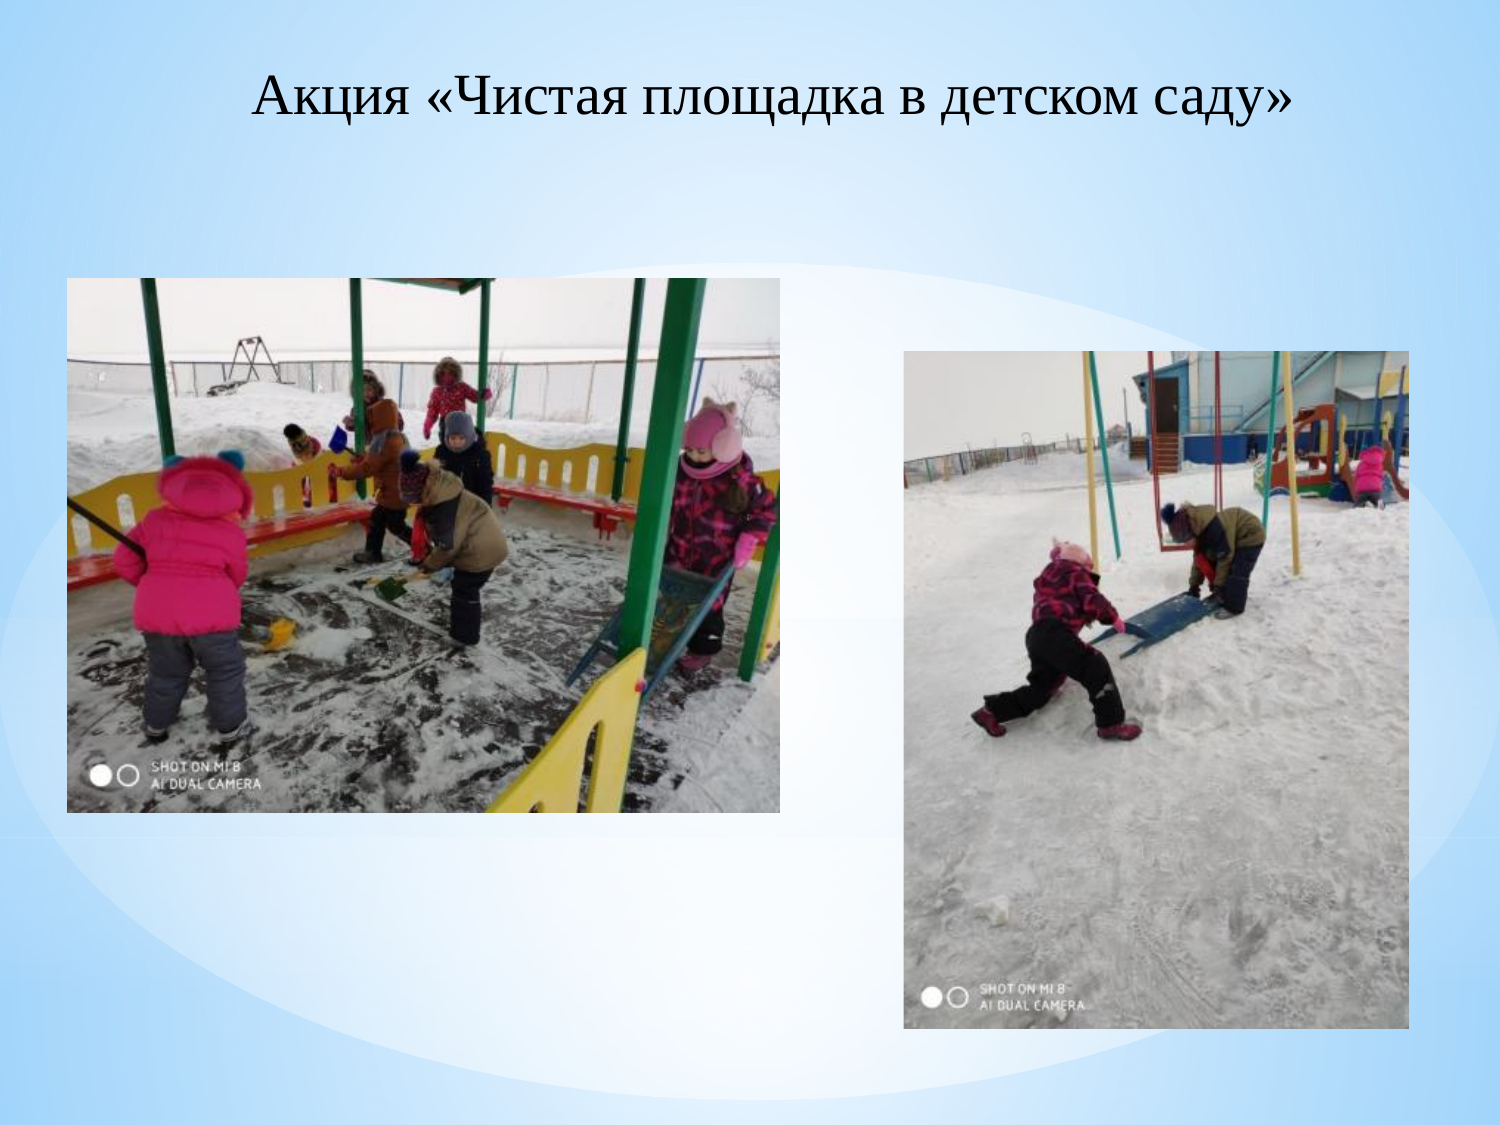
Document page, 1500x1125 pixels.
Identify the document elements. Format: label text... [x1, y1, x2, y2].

picture [903, 351, 1412, 1030]
picture [67, 278, 780, 813]
text_box Акция «Чистая площадка в детском саду» [236, 48, 1311, 134]
